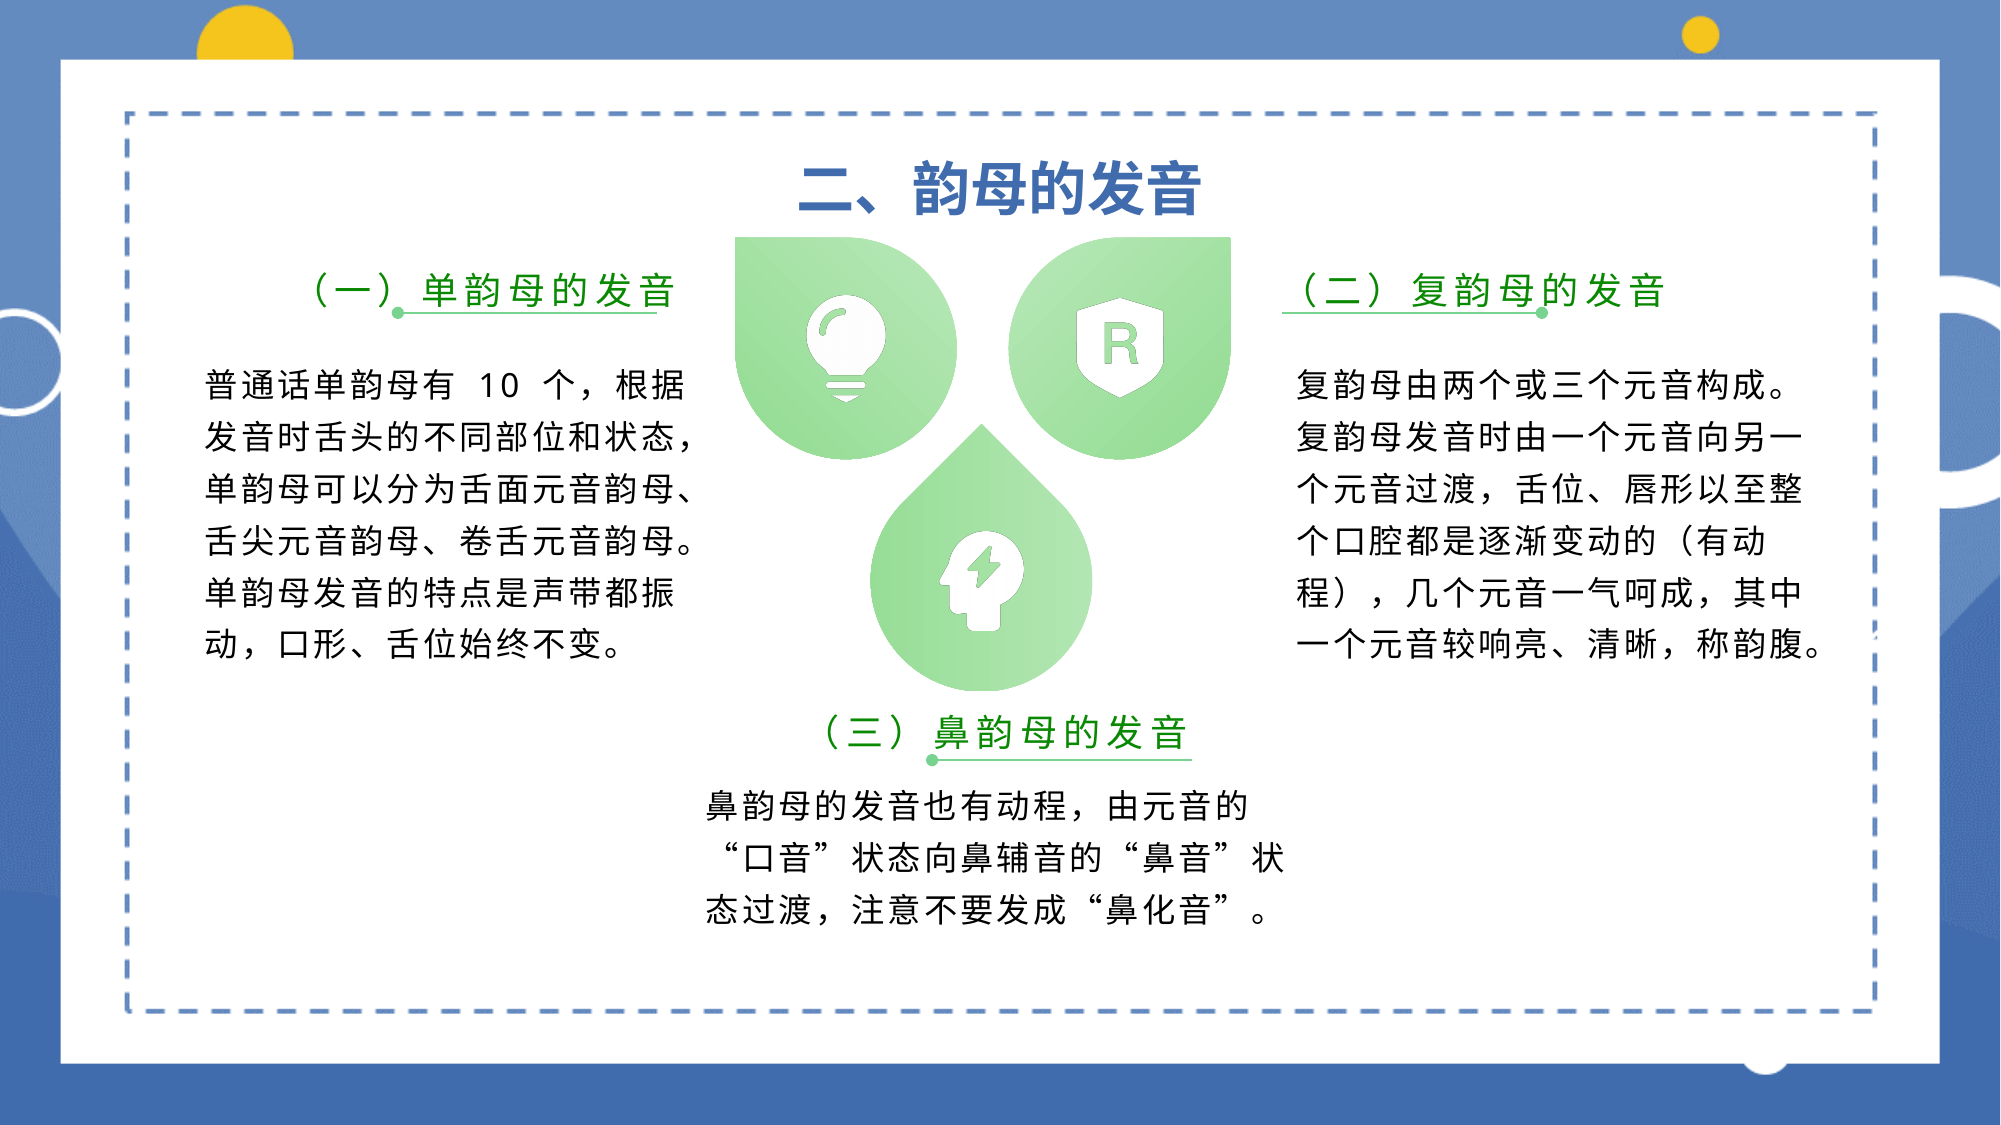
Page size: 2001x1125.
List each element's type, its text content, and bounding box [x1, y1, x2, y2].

text_box [869, 422, 1094, 693]
picture [0, 0, 2001, 1125]
text_box （一）单韵母的发音 [275, 260, 692, 313]
text_box （二）复韵母的发音 [1265, 260, 1682, 313]
text_box （三）鼻韵母的发音 [786, 701, 1203, 755]
text_box [1007, 236, 1232, 461]
text_box 复韵母由两个或三个元音构成。复韵母发音时由一个元音向另一个元音过渡，舌位、唇形以至整个口腔都是逐渐变动的（有动程），几个元音一气呵成，其中一个元音较响亮、清晰，称韵腹。 [1282, 344, 1850, 668]
text_box [734, 236, 958, 461]
text_box 鼻韵母的发音也有动程，由元音的“口音”状态向鼻辅音的“鼻音”状态过渡，注意不要发成“鼻化音”。 [691, 765, 1315, 964]
text_box 二、韵母的发音 [781, 144, 1219, 230]
text_box 普通话单韵母有 10 个，根据发音时舌头的不同部位和状态，单韵母可以分为舌面元音韵母、舌尖元音韵母、卷舌元音韵母。单韵母发音的特点是声带都振动，口形、舌位始终不变。 [190, 344, 722, 684]
